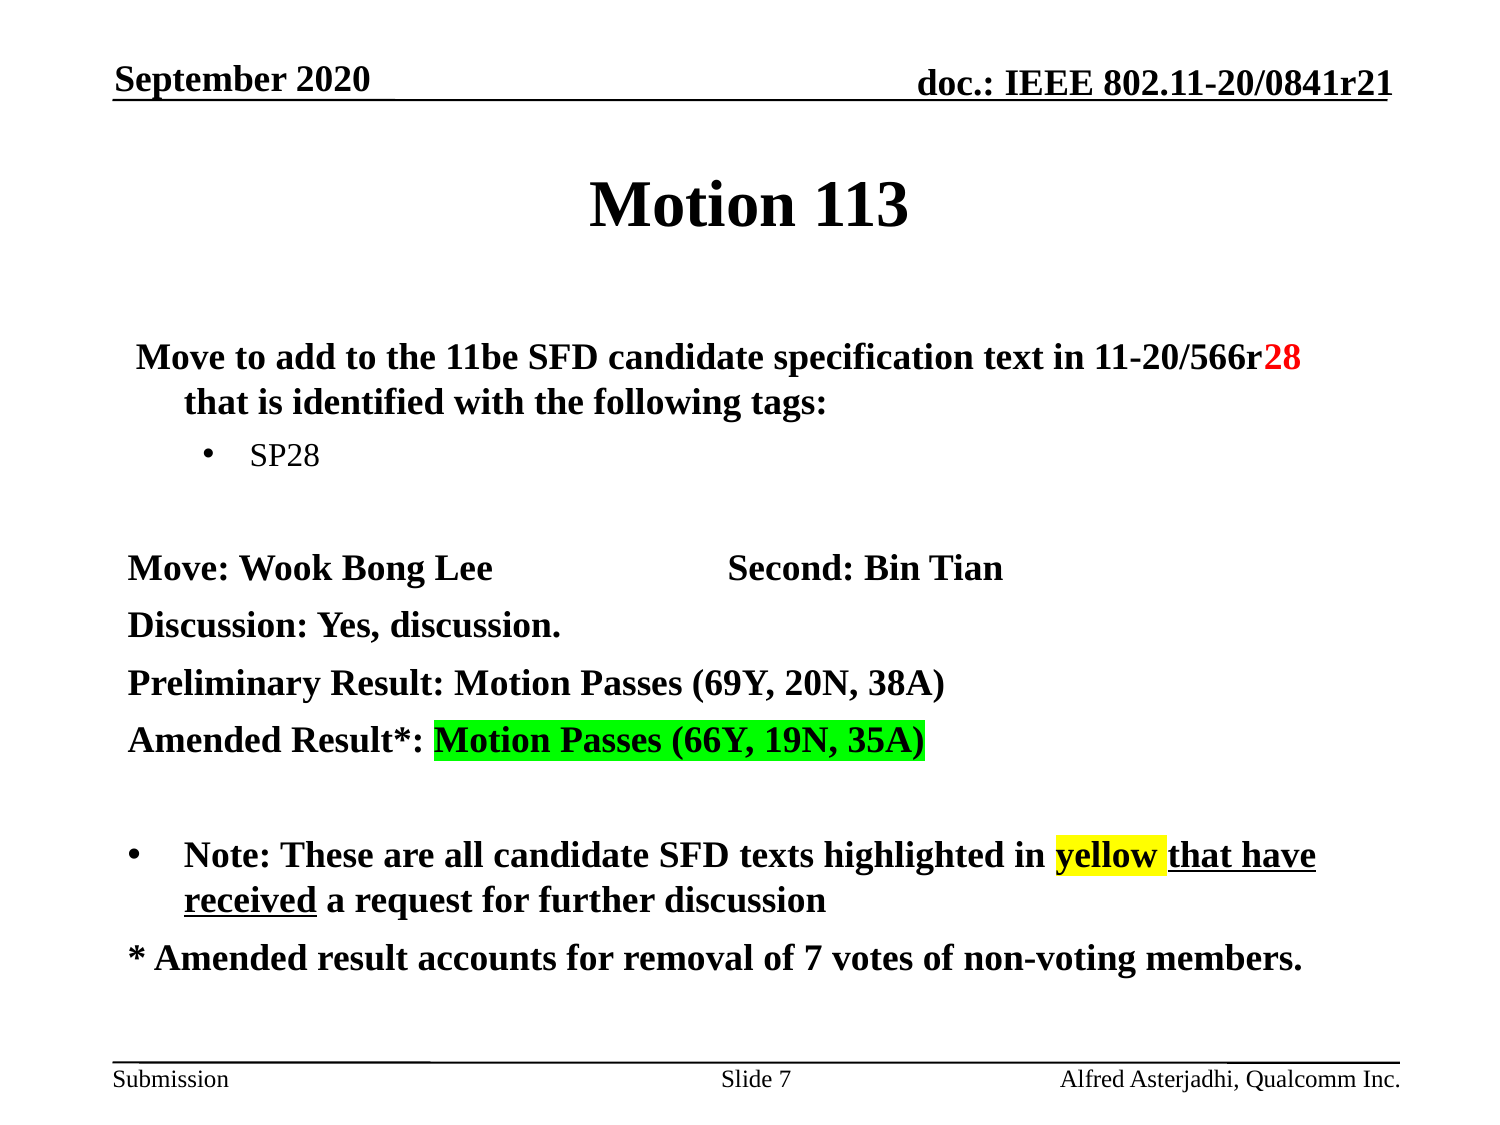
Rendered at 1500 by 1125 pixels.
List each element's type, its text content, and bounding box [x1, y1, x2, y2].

footer Alfred Asterjadhi, Qualcomm Inc. [878, 1061, 1402, 1093]
list Move to add to the 11be SFD candidate specification text in 11-20/566r28 that is identified with the following tags: SP28 Move: Wook Bong Lee Second: Bin Tian Discussion: Yes, discussion. Preliminary Result: Motion Passes (69Y, 20N, 38A) Amended Result*: Motion Passes (66Y, 19N, 35A) Note: These are all candidate SFD texts highlighted in yellow that have received a request for further discussion * Amended result accounts for removal of 7 votes of non-voting members. [112, 324, 1388, 1000]
slide_number Slide 7 [712, 1061, 800, 1123]
title Motion 113 [112, 112, 1388, 288]
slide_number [114, 54, 423, 100]
